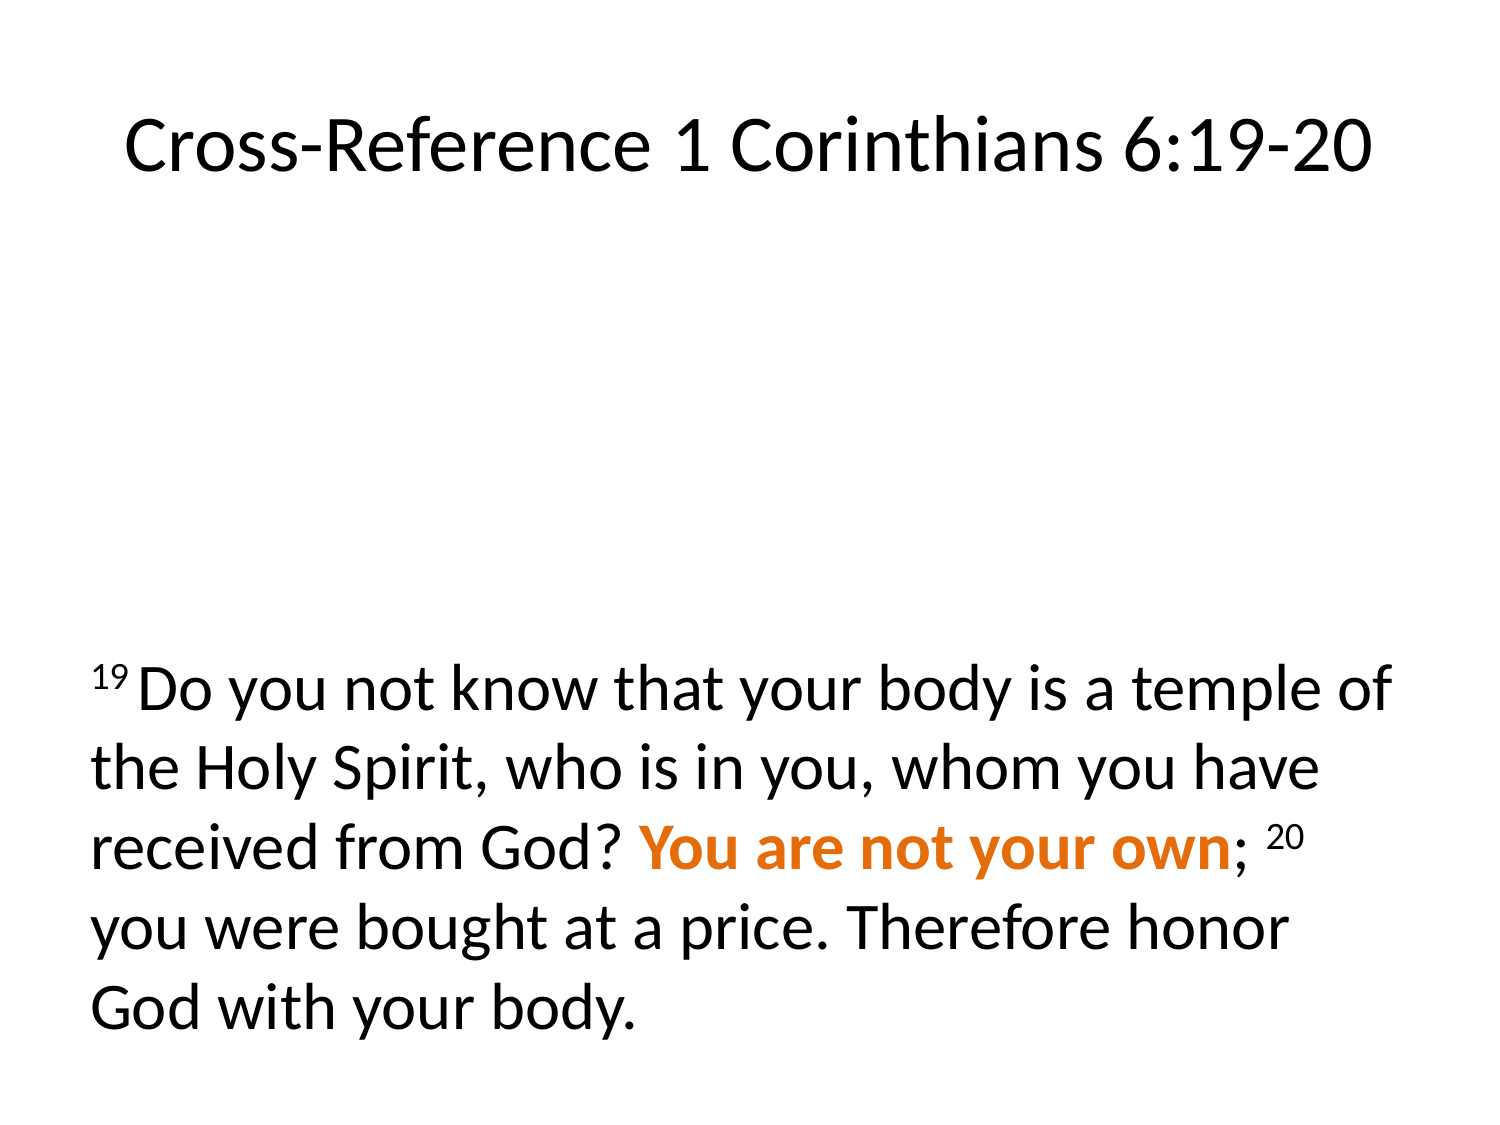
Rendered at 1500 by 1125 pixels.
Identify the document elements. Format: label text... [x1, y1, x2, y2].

list 19 Do you not know that your body is a temple of the Holy Spirit, who is in you, whom you have received from God? You are not your own; 20 you were bought at a price. Therefore honor God with your body. [75, 262, 1425, 1005]
title Cross-Reference 1 Corinthians 6:19-20 [75, 45, 1425, 233]
